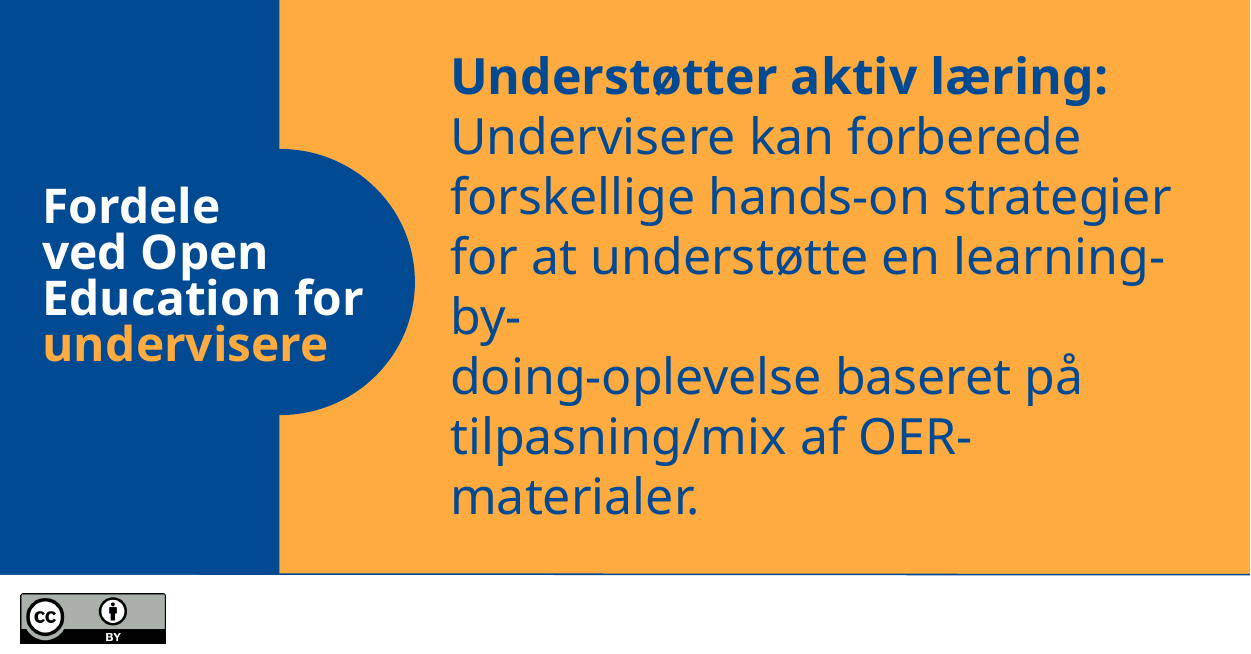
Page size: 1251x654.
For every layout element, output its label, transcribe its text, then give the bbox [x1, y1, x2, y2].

text_box [196, 386, 365, 416]
text_box [206, 148, 355, 171]
text_box [0, 582, 1250, 654]
text_box Fordele ved Open Education for undervisere [27, 171, 415, 386]
picture [20, 592, 166, 645]
text_box [0, 0, 280, 573]
text_box Understøtter aktiv læring: Undervisere kan forberede forskellige hands-on strategier for at understøtte en learning-by- doing-oplevelse baseret på tilpasning/mix af OER-materialer. [435, 29, 1228, 540]
